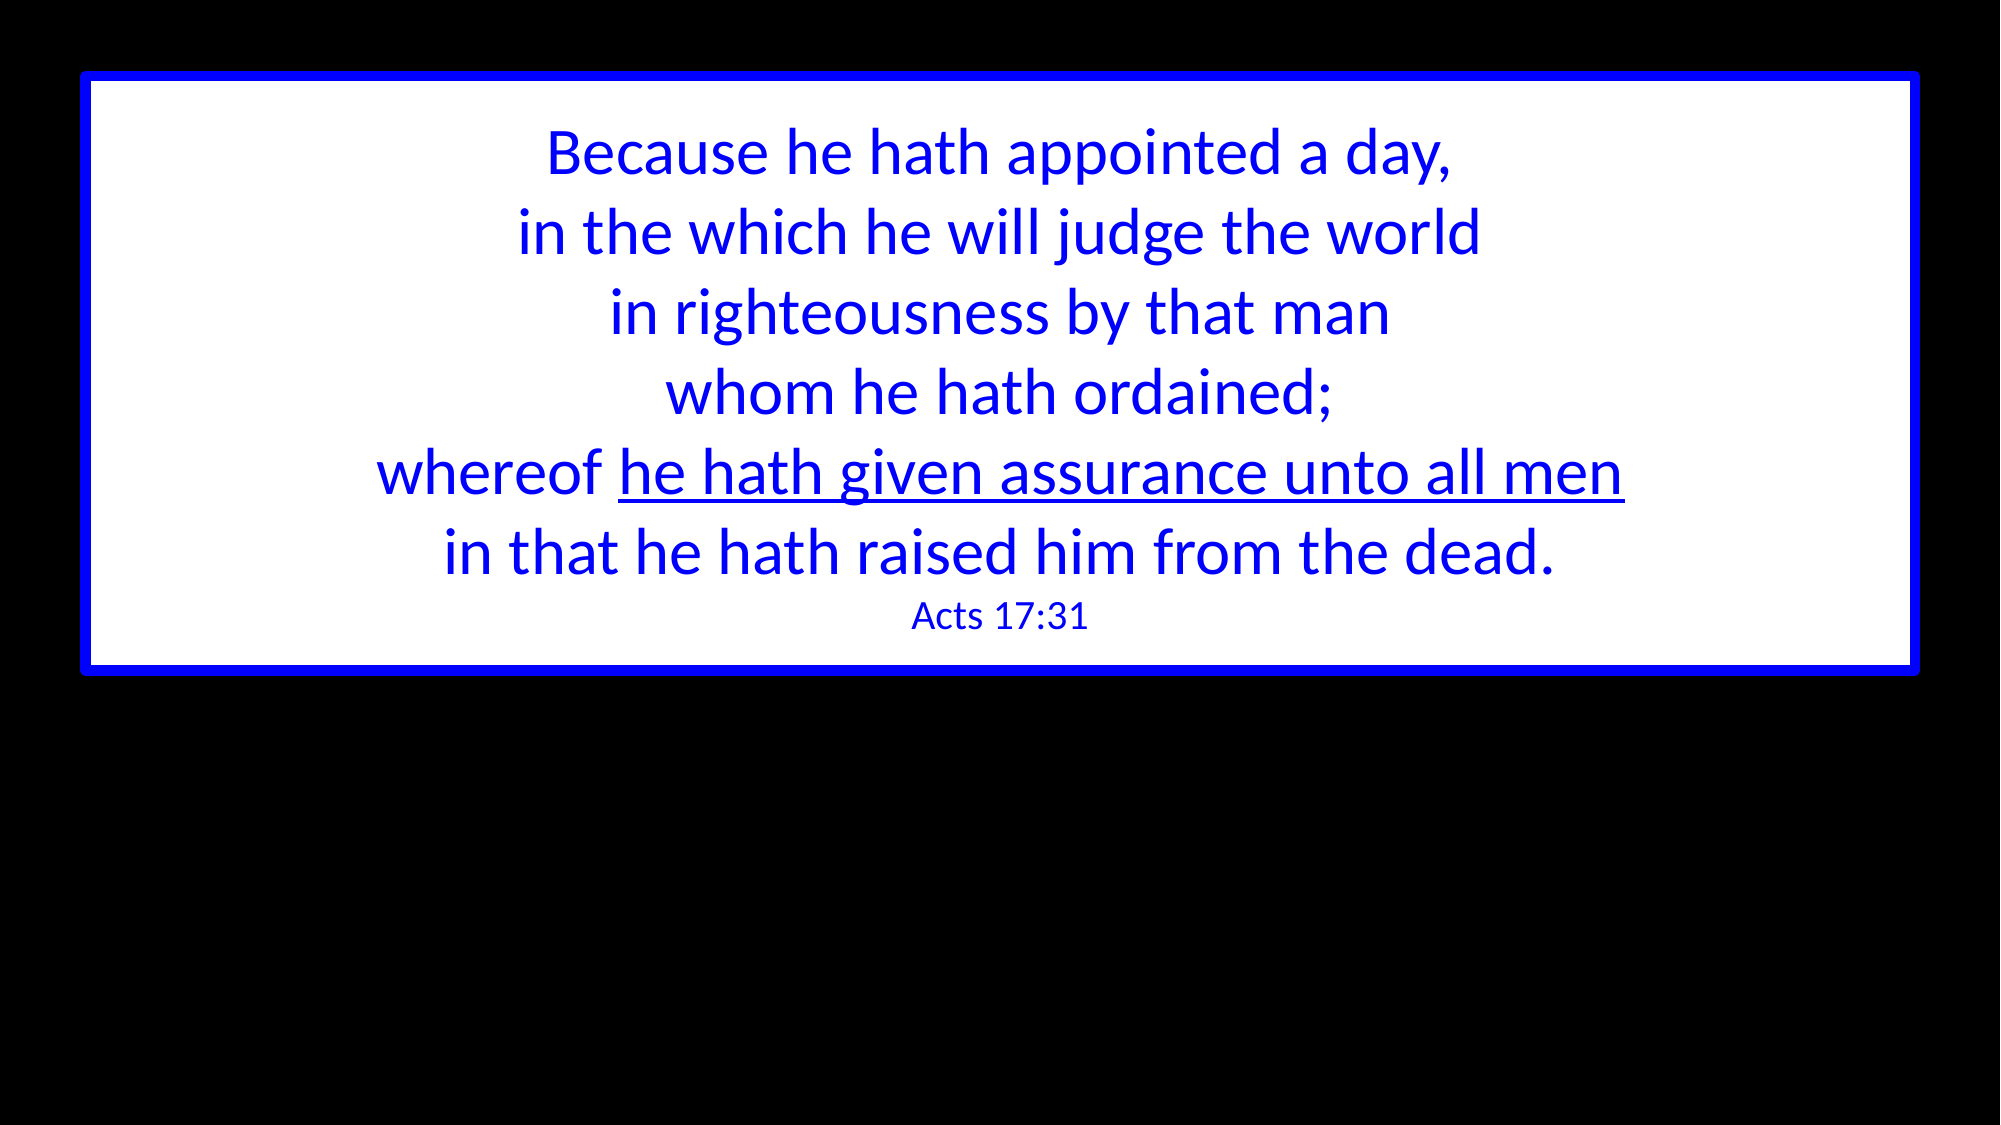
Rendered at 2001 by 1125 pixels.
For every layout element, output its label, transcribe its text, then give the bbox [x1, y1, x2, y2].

text_box Because he hath appointed a day, in the which he will judge the world in righteousness by that man whom he hath ordained; whereof he hath given assurance unto all men in that he hath raised him from the dead. Acts 17:31 [85, 75, 1915, 671]
